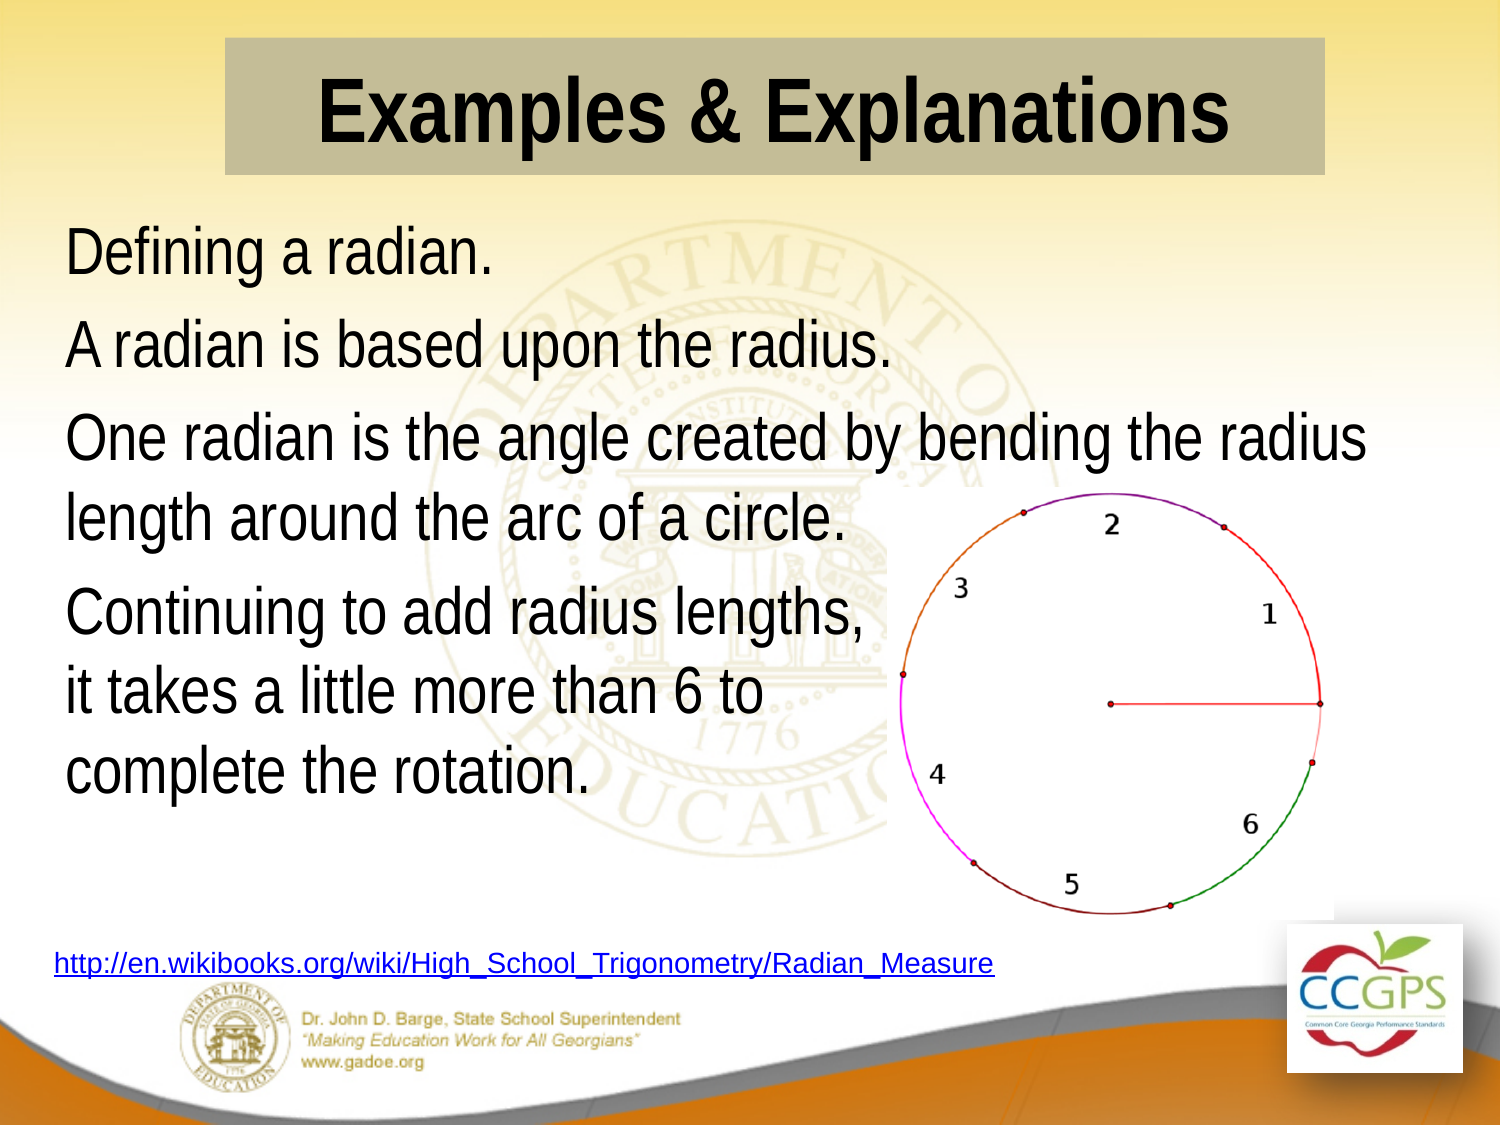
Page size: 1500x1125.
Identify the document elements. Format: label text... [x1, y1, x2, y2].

title Examples & Explanations [224, 37, 1326, 176]
text_box http://en.wikibooks.org/wiki/High_School_Trigonometry/Radian_Measure [39, 936, 1011, 987]
subtitle Defining a radian. A radian is based upon the radius. One radian is the angle created by bending the radius length around the arc of a circle. Continuing to add radius lengths, it takes a little more than 6 to complete the rotation. [49, 199, 1426, 926]
picture [0, 0, 1500, 1125]
